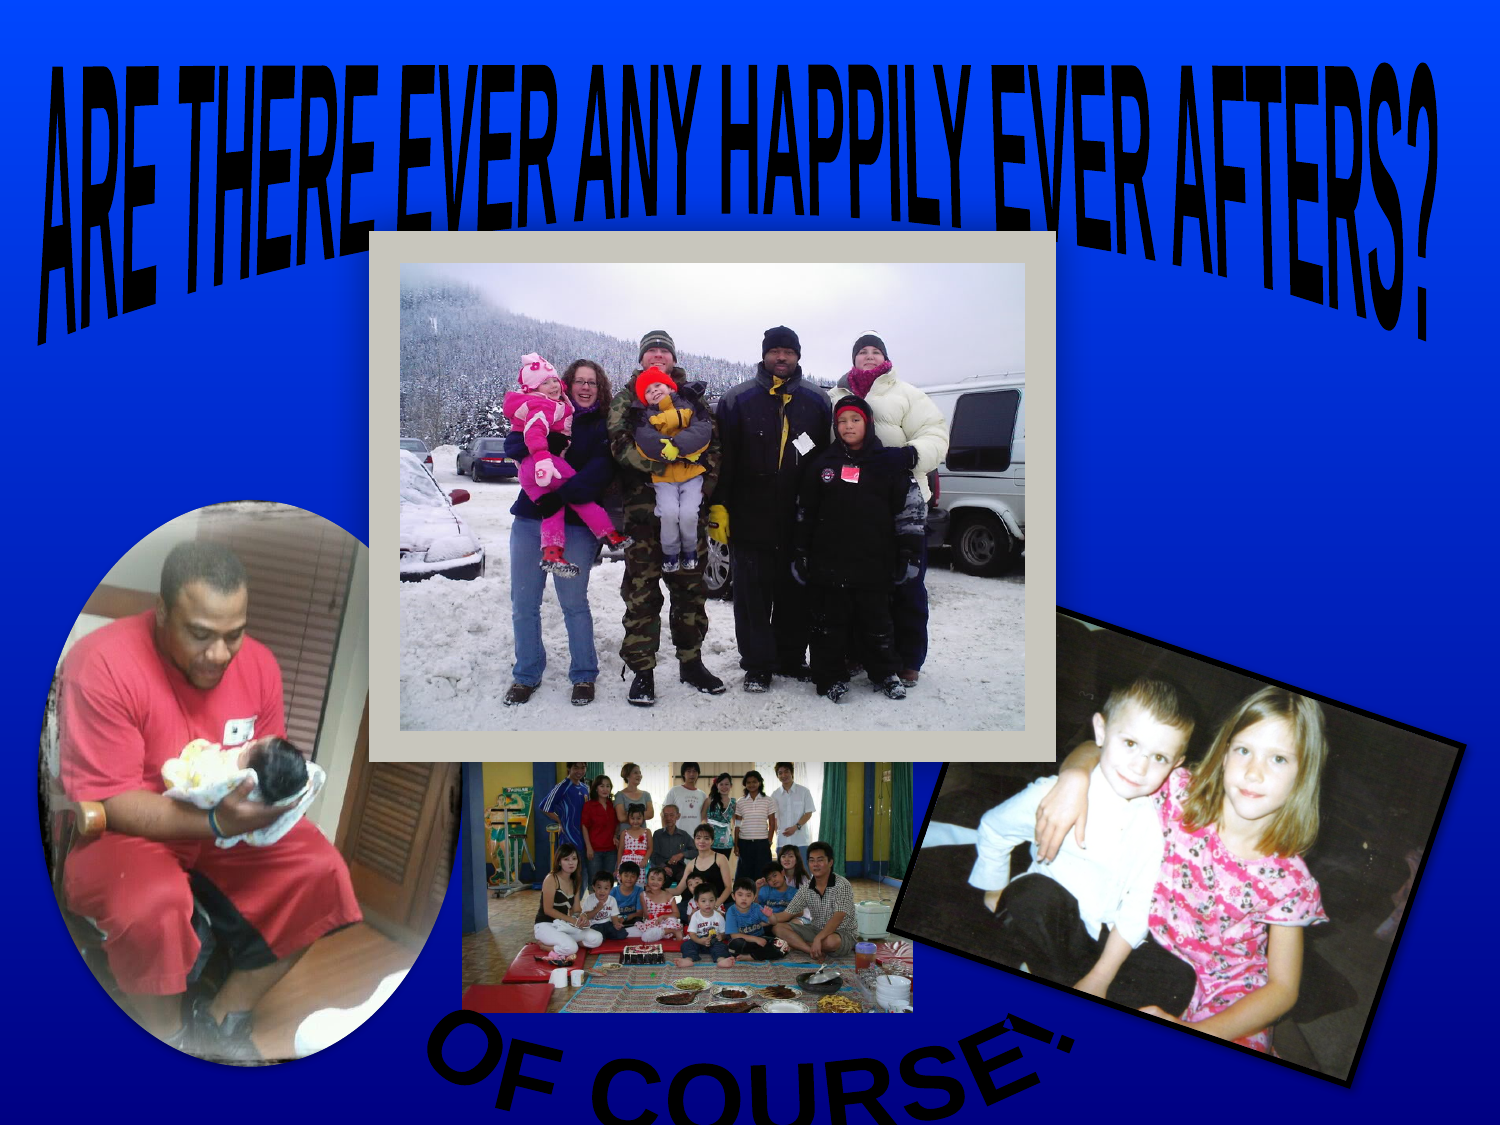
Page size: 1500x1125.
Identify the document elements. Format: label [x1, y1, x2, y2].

picture [37, 262, 1458, 1080]
